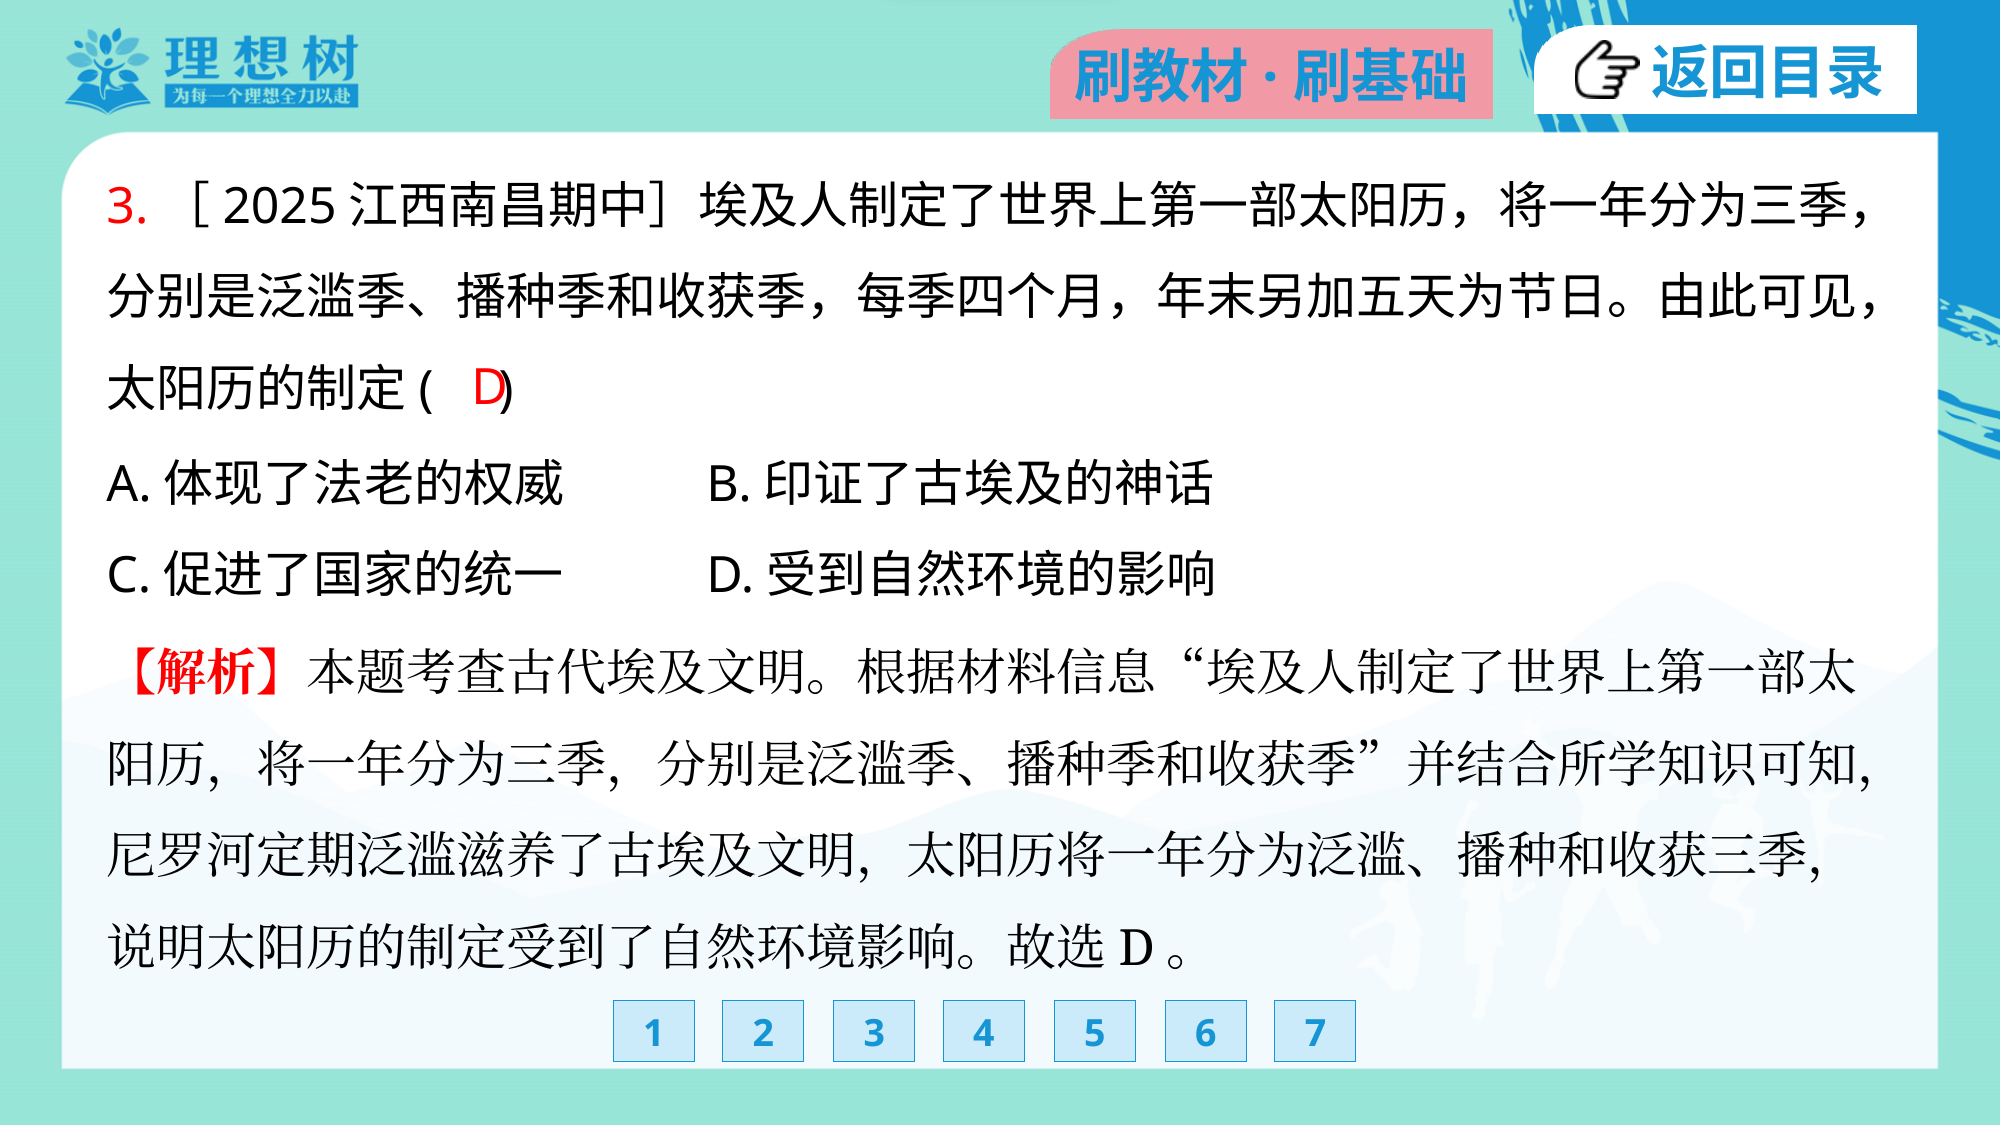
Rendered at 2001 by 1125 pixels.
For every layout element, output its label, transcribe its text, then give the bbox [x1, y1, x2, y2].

picture [0, 0, 2000, 1125]
text_box A.体现了法老的权威 B.印证了古埃及的神话 C.促进了国家的统一 D.受到自然环境的影响 [106, 419, 1895, 603]
text_box 【解析】本题考查古代埃及文明。根据材料信息“埃及人制定了世界上第一部太 阳历，将一年分为三季，分别是泛滥季、播种季和收获季”并结合所学知识可知， 尼罗河定期泛滥滋养了古埃及文明，太阳历将一年分为泛滥、播种和收获三季， 说明太阳历的制定受到了自然环境影响。故选D。 [106, 608, 1895, 976]
text_box 3.［2025江西南昌期中］埃及人制定了世界上第一部太阳历，将一年分为三季， 分别是泛滥季、播种季和收获季，每季四个月，年末另加五天为节日。由此可见， 太阳历的制定( ) [106, 141, 1895, 417]
text_box D [459, 326, 521, 415]
